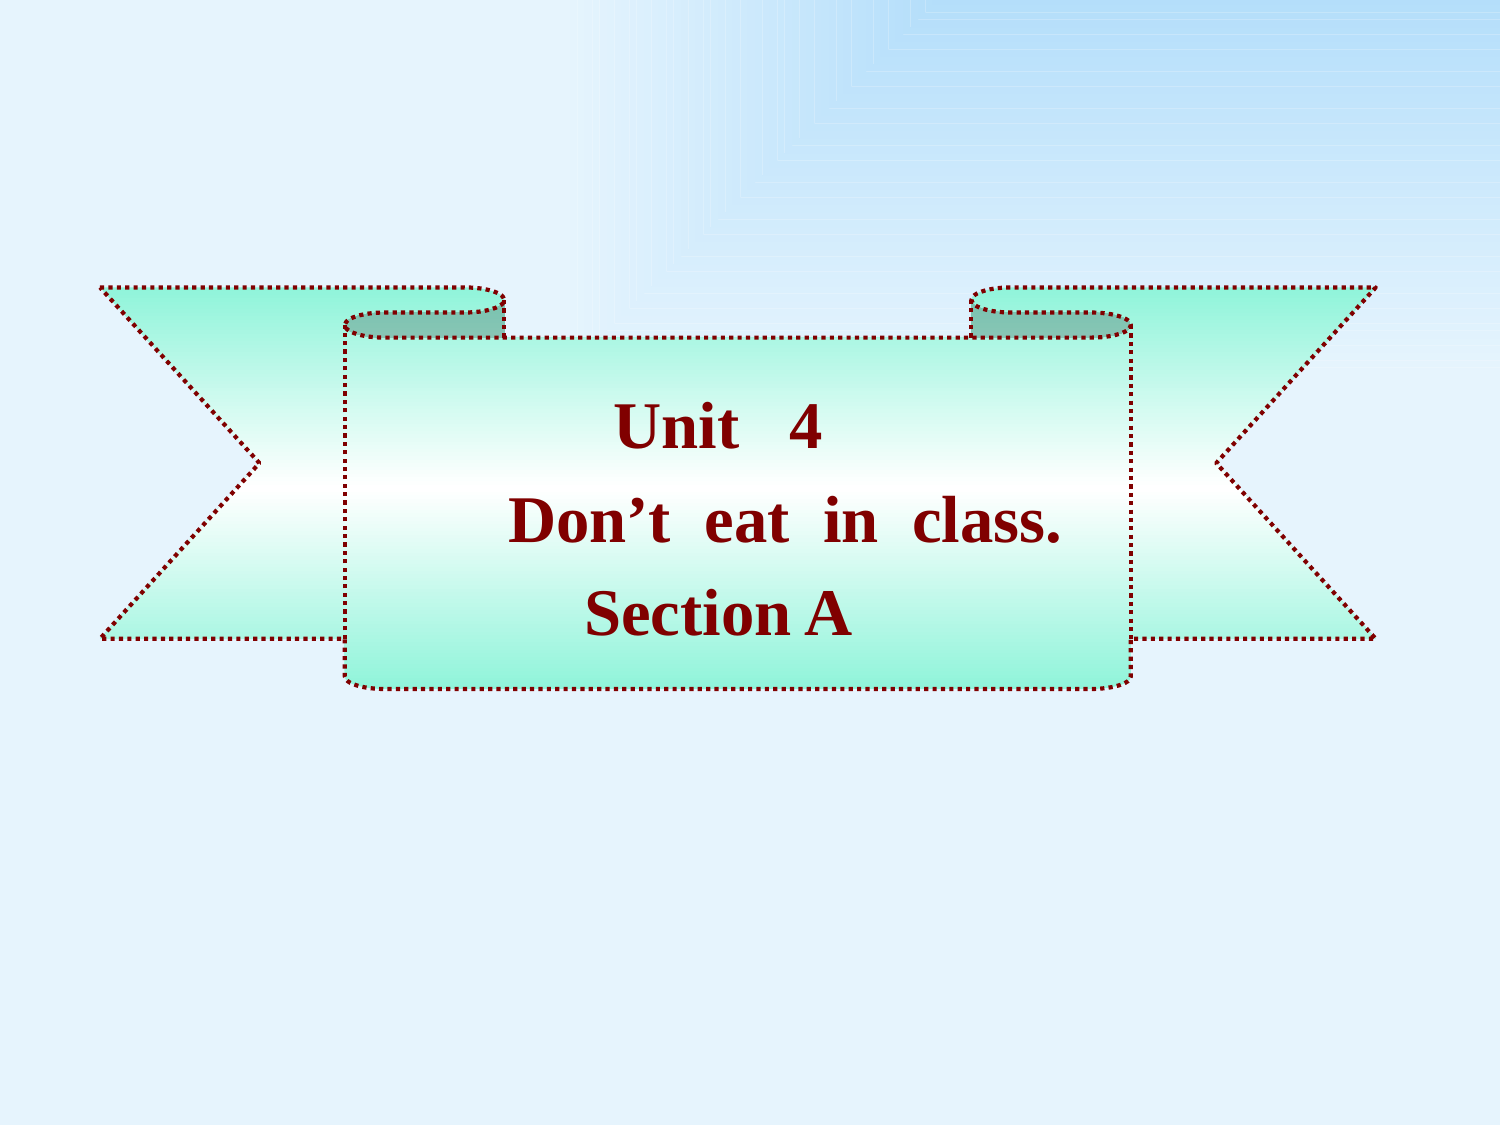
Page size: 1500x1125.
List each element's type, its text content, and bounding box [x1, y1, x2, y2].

text_box Unit 4 Don’t eat in class. Section A [149, 374, 1288, 657]
text_box [1288, 542, 1376, 639]
text_box [99, 584, 149, 639]
text_box [99, 287, 1376, 385]
text_box [344, 657, 1131, 689]
